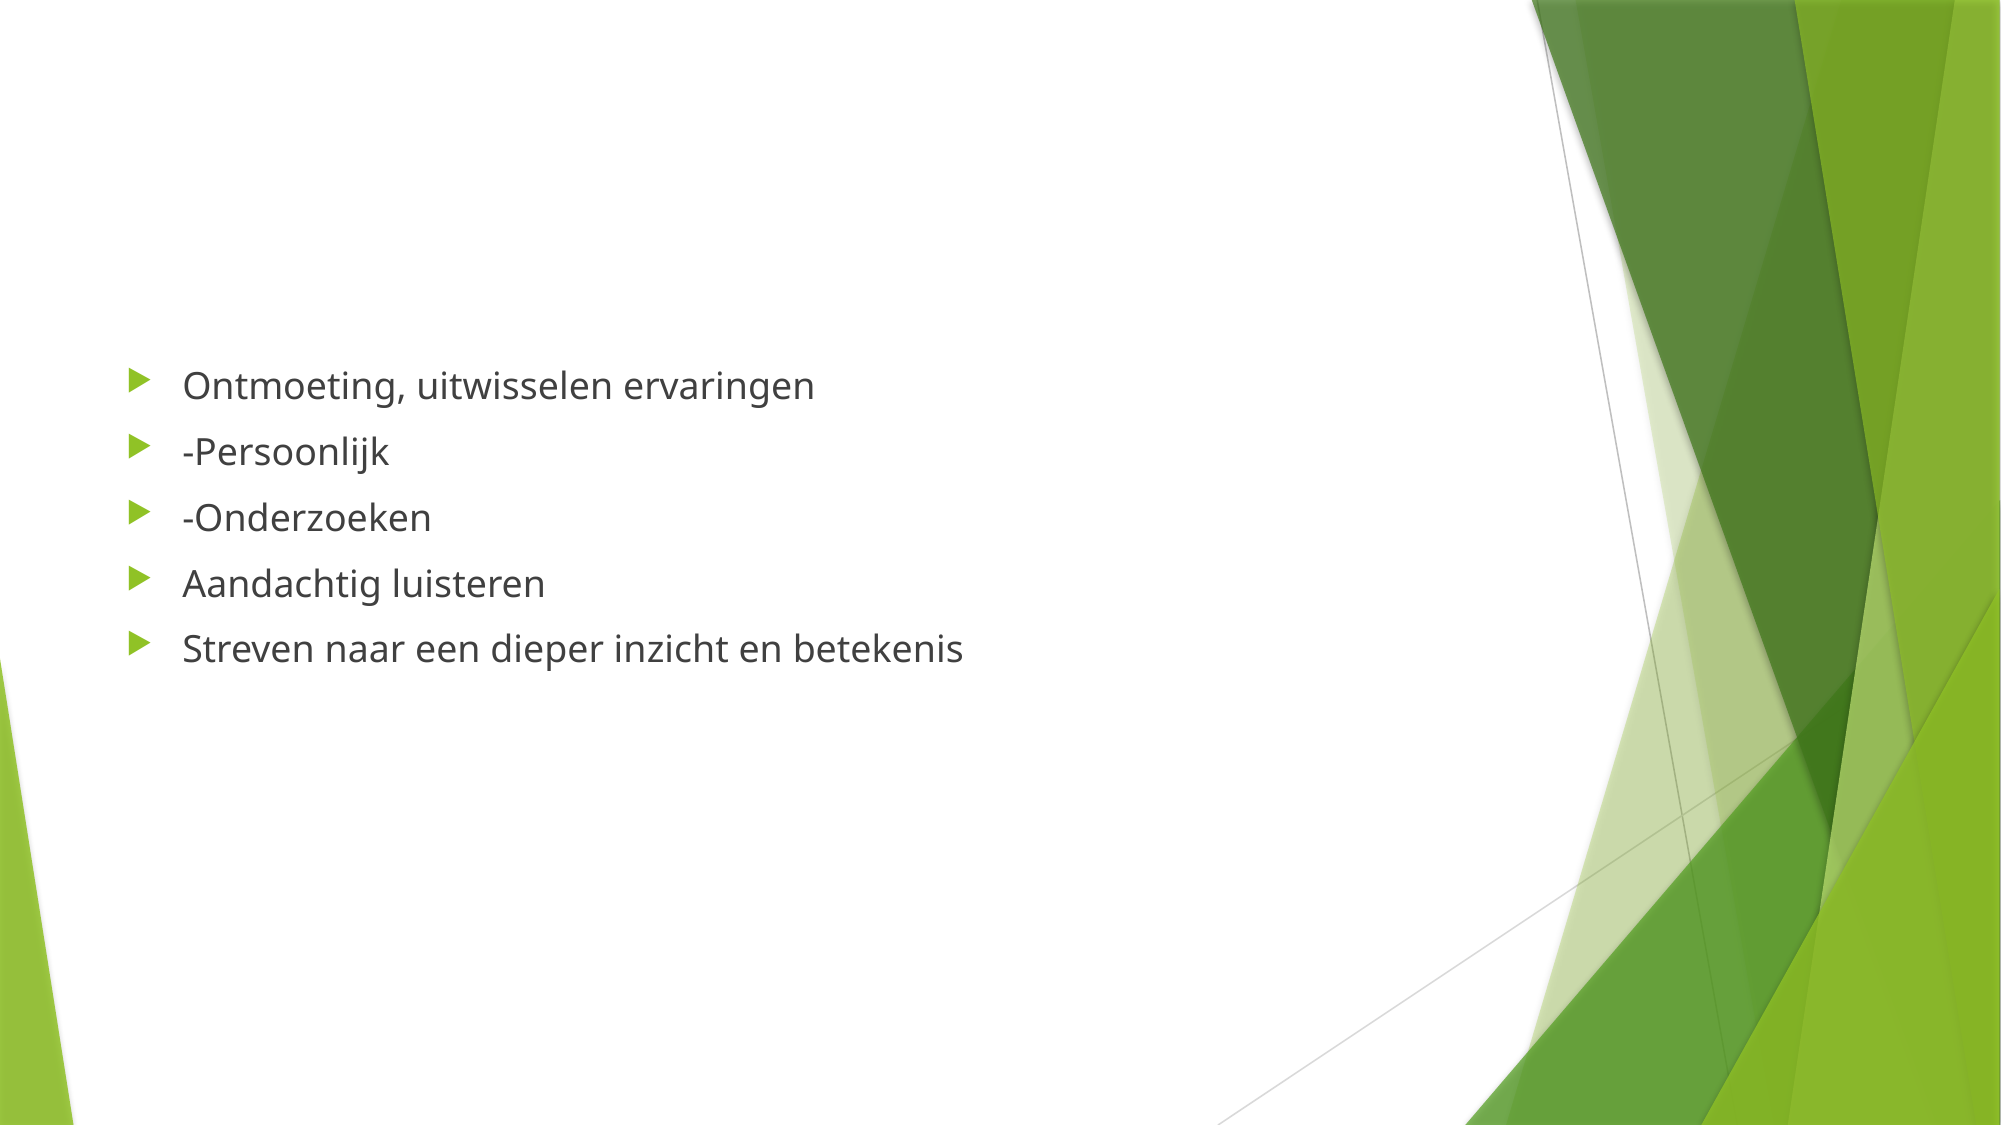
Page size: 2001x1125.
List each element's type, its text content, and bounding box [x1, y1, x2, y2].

list Ontmoeting, uitwisselen ervaringen -Persoonlijk -Onderzoeken Aandachtig luisteren Streven naar een dieper inzicht en betekenis [111, 354, 1522, 992]
